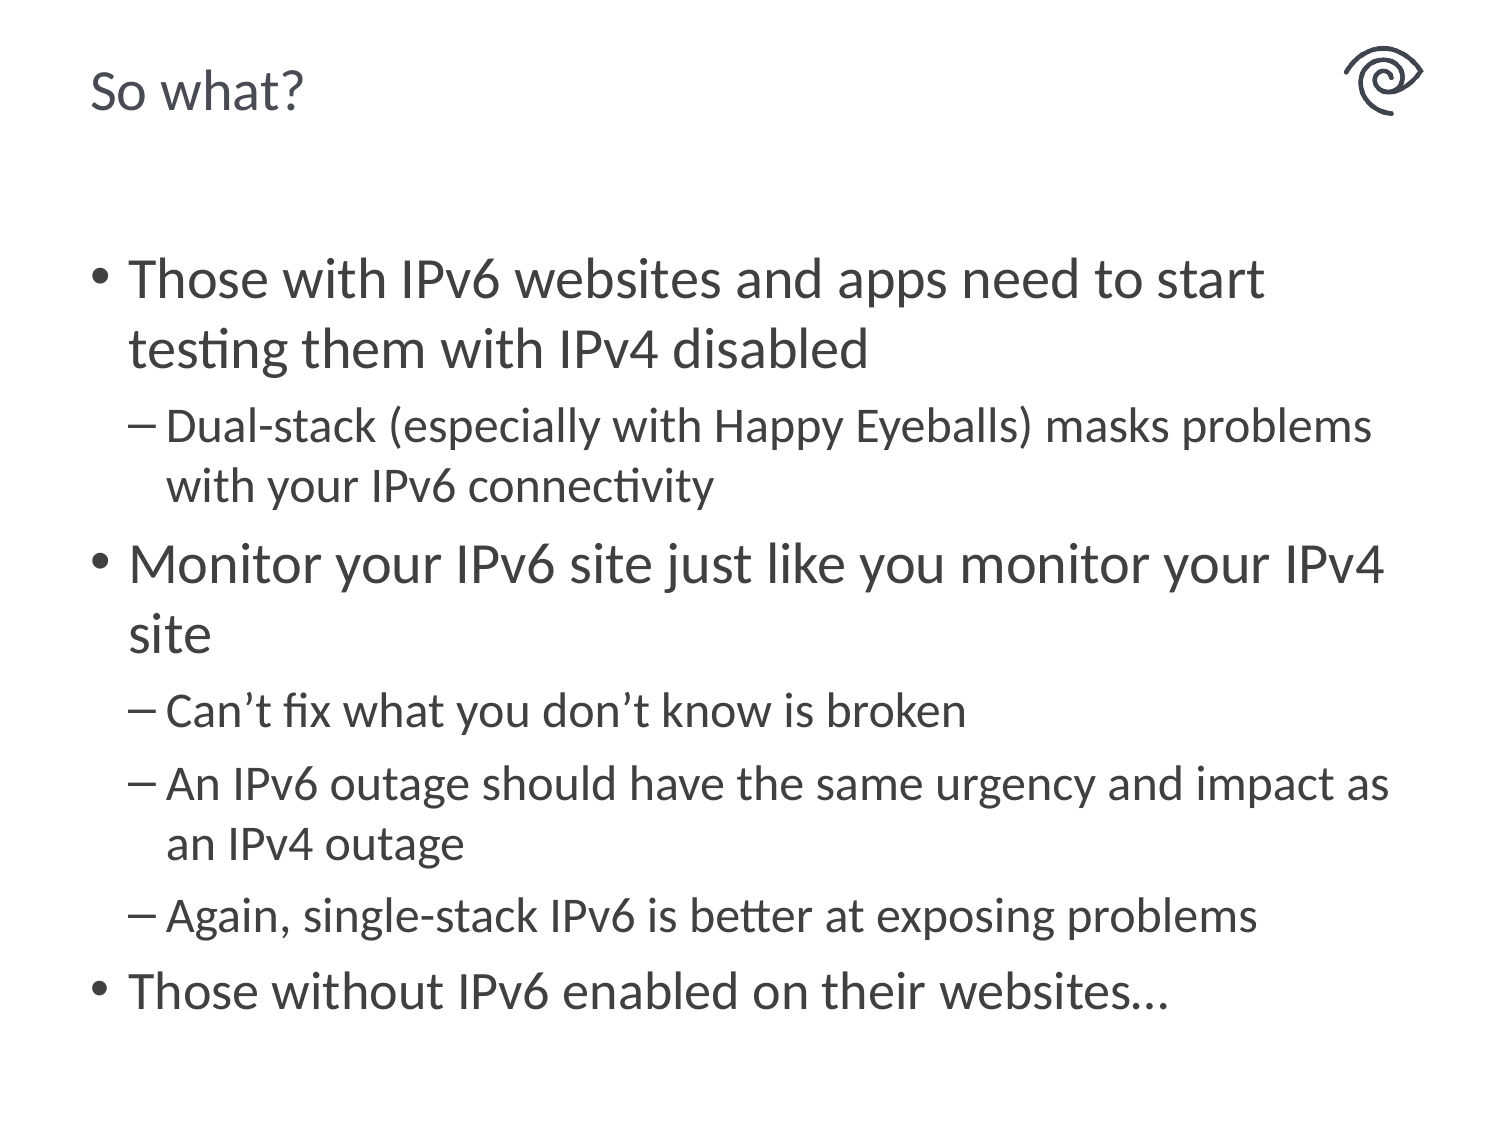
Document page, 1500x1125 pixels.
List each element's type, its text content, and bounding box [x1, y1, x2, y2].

title So what? [74, 44, 1315, 232]
list Those with IPv6 websites and apps need to start testing them with IPv4 disabled Dual-stack (especially with Happy Eyeballs) masks problems with your IPv6 connectivity Monitor your IPv6 site just like you monitor your IPv4 site Can’t fix what you don’t know is broken An IPv6 outage should have the same urgency and impact as an IPv4 outage Again, single-stack IPv6 is better at exposing problems Those without IPv6 enabled on their websites… [74, 232, 1426, 1043]
picture [1343, 44, 1436, 116]
